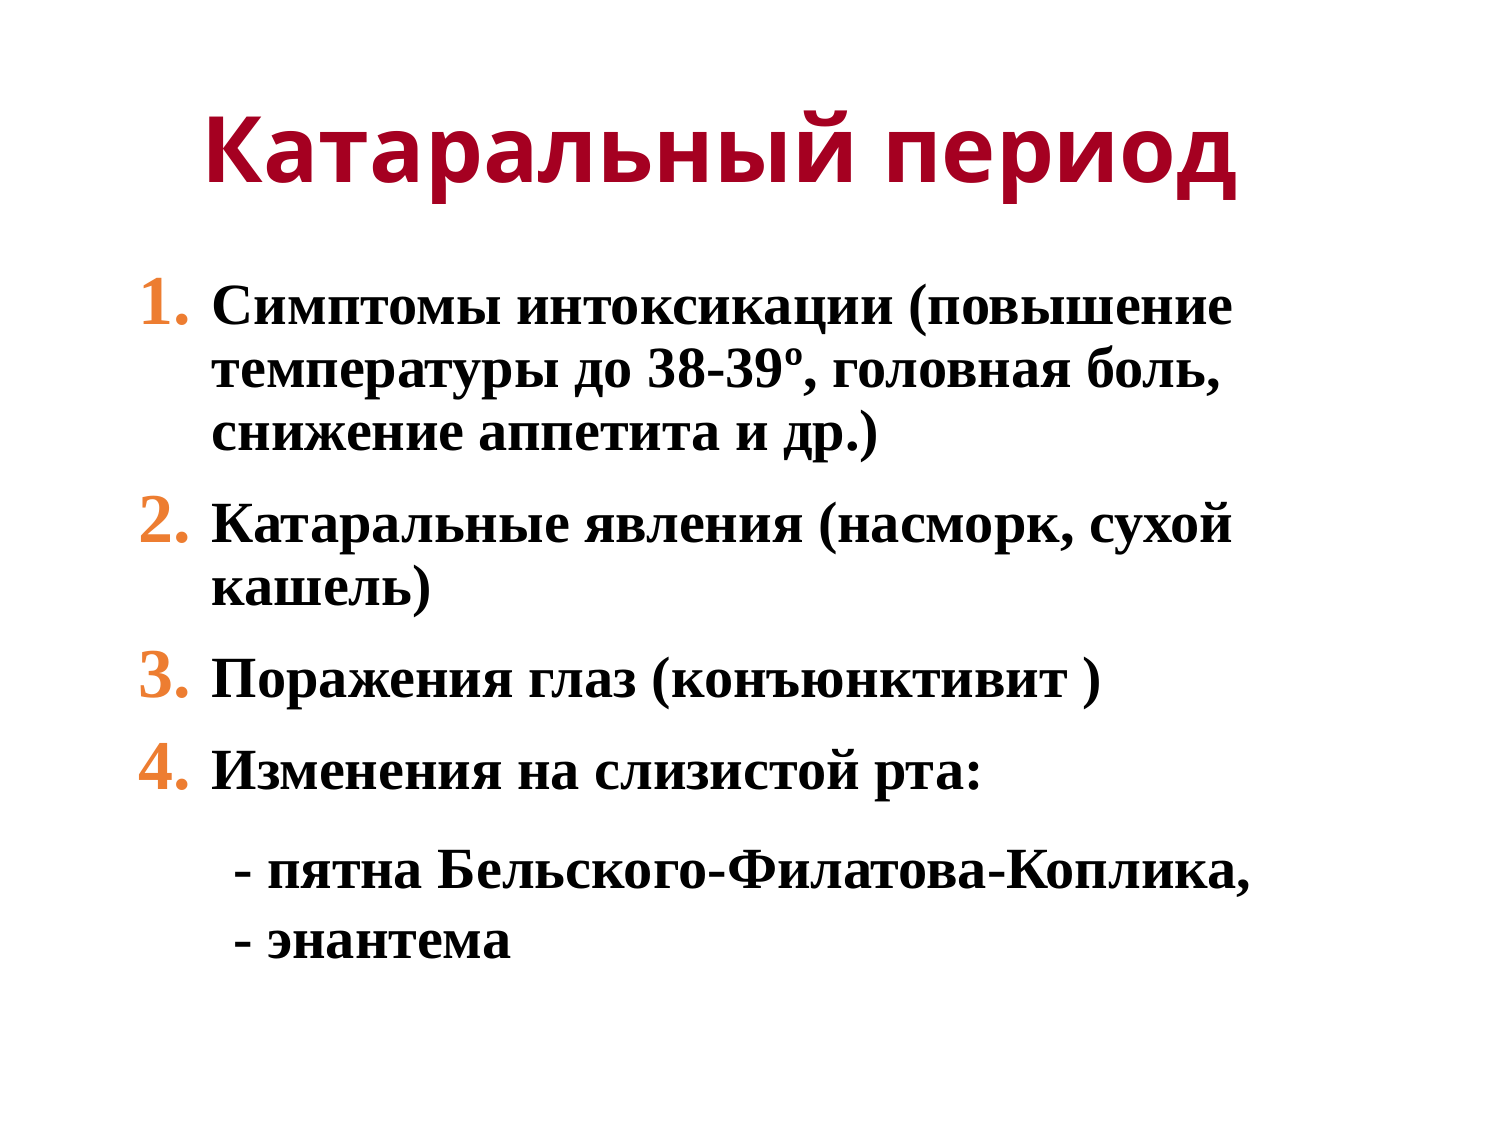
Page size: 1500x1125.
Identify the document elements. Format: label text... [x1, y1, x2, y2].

text_box - пятна Бельского-Филатова-Коплика, - энантема [218, 822, 1388, 978]
text_box Симптомы интоксикации (повышение температуры до 38-39º, головная боль, снижение аппетита и др.) Катаральные явления (насморк, сухой кашель) Поражения глаз (конъюнктивит ) Изменения на слизистой рта: [123, 267, 1376, 811]
text_box Катаральный период [88, 83, 1353, 208]
